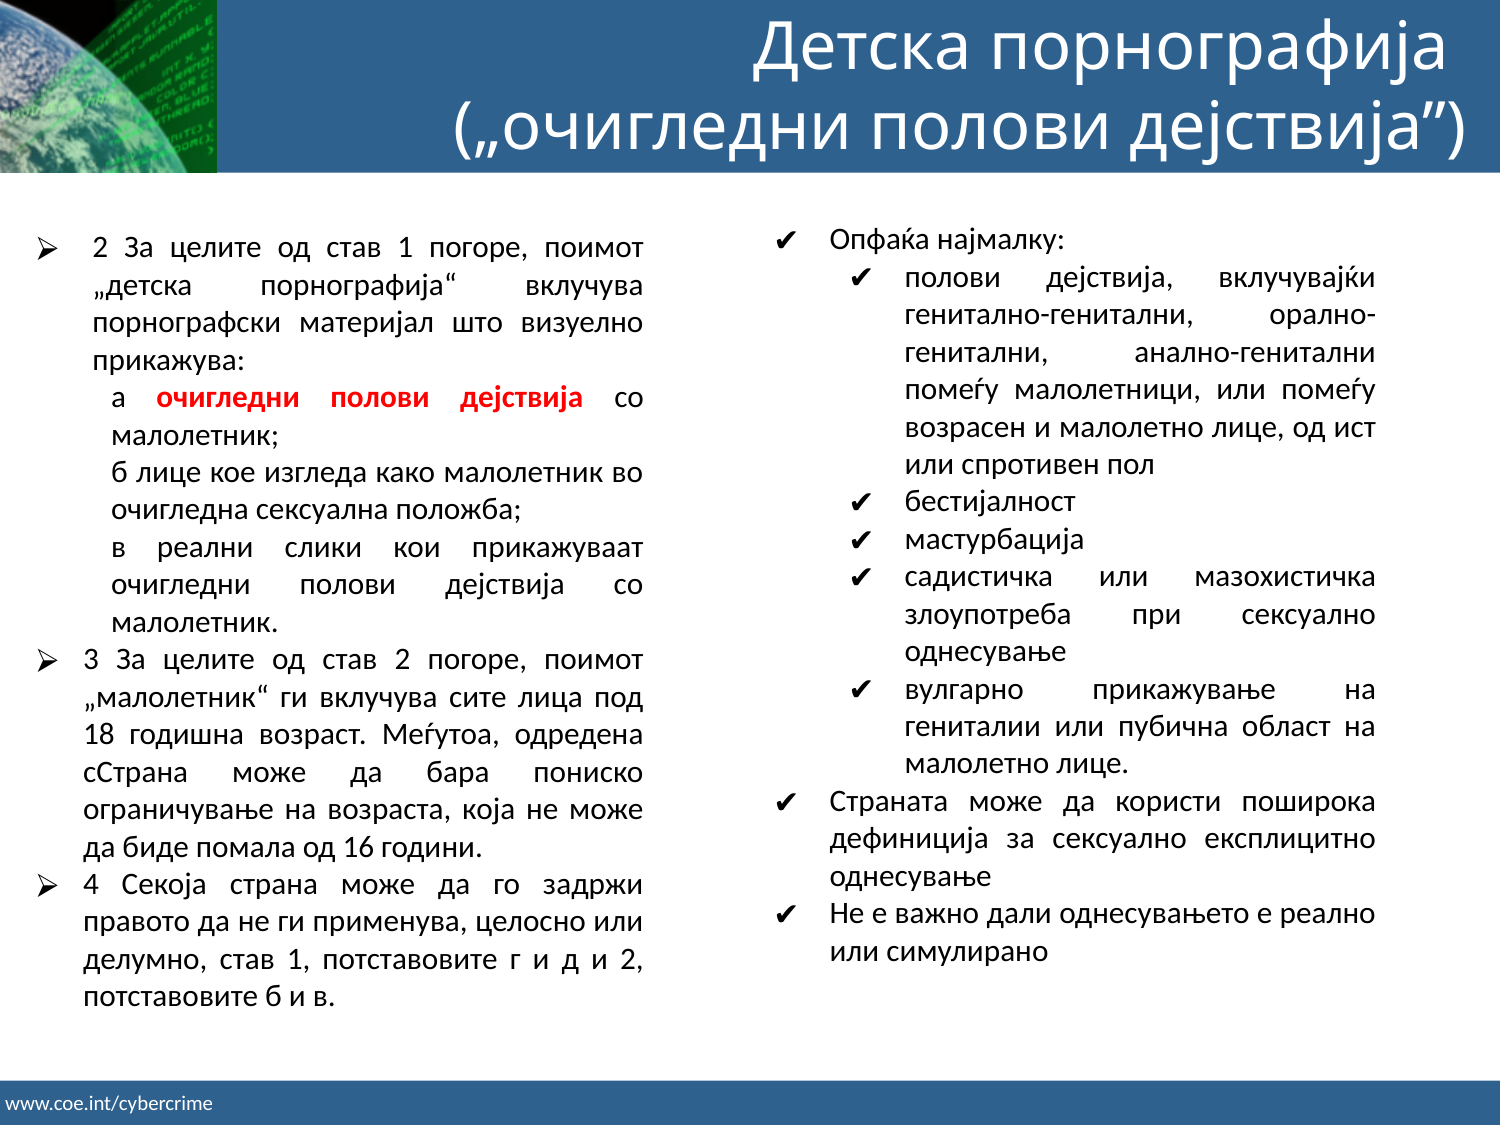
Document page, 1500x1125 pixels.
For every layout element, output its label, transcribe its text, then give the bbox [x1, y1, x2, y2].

text_box Опфаќа најмалку: полови дејствија, вклучувајќи генитално-генитални, орално-генитални, анално-генитални помеѓу малолетници, или помеѓу возрасен и малолетно лице, од ист или спротивен пол бестијалност мастурбација садистичка или мазохистичка злоупотреба при сексуално однесување вулгарно прикажување на гениталии или пубична област на малолетно лице. Страната може да користи поширока дефиниција за сексуално експлицитно однесување Не е важно дали однесувањето е реално или симулирано [758, 211, 1392, 975]
picture [0, 0, 217, 173]
text_box Детска порнографија („очигледни полови дејствија”) [230, 0, 1483, 171]
text_box 2 За целите од став 1 погоре, поимот „детска порнографија“ вклучува порнографски материјал што визуелно прикажува: а очигледни полови дејствија со малолетник; б лице кое изгледа како малолетник во очигледна сексуална положба; в реални слики кои прикажуваат очигледни полови дејствија со малолетник. 3 За целите од став 2 погоре, поимот „малолетник“ ги вклучува сите лица под 18 годишна возраст. Меѓутоа, одредена сСтрана може да бара пониско ограничување на возраста, која не може да биде помала од 16 години. 4 Секоја страна може да го задржи правото да не ги применува, целосно или делумно, став 1, потставовите г и д и 2, потставовите б и в. [21, 219, 660, 1021]
